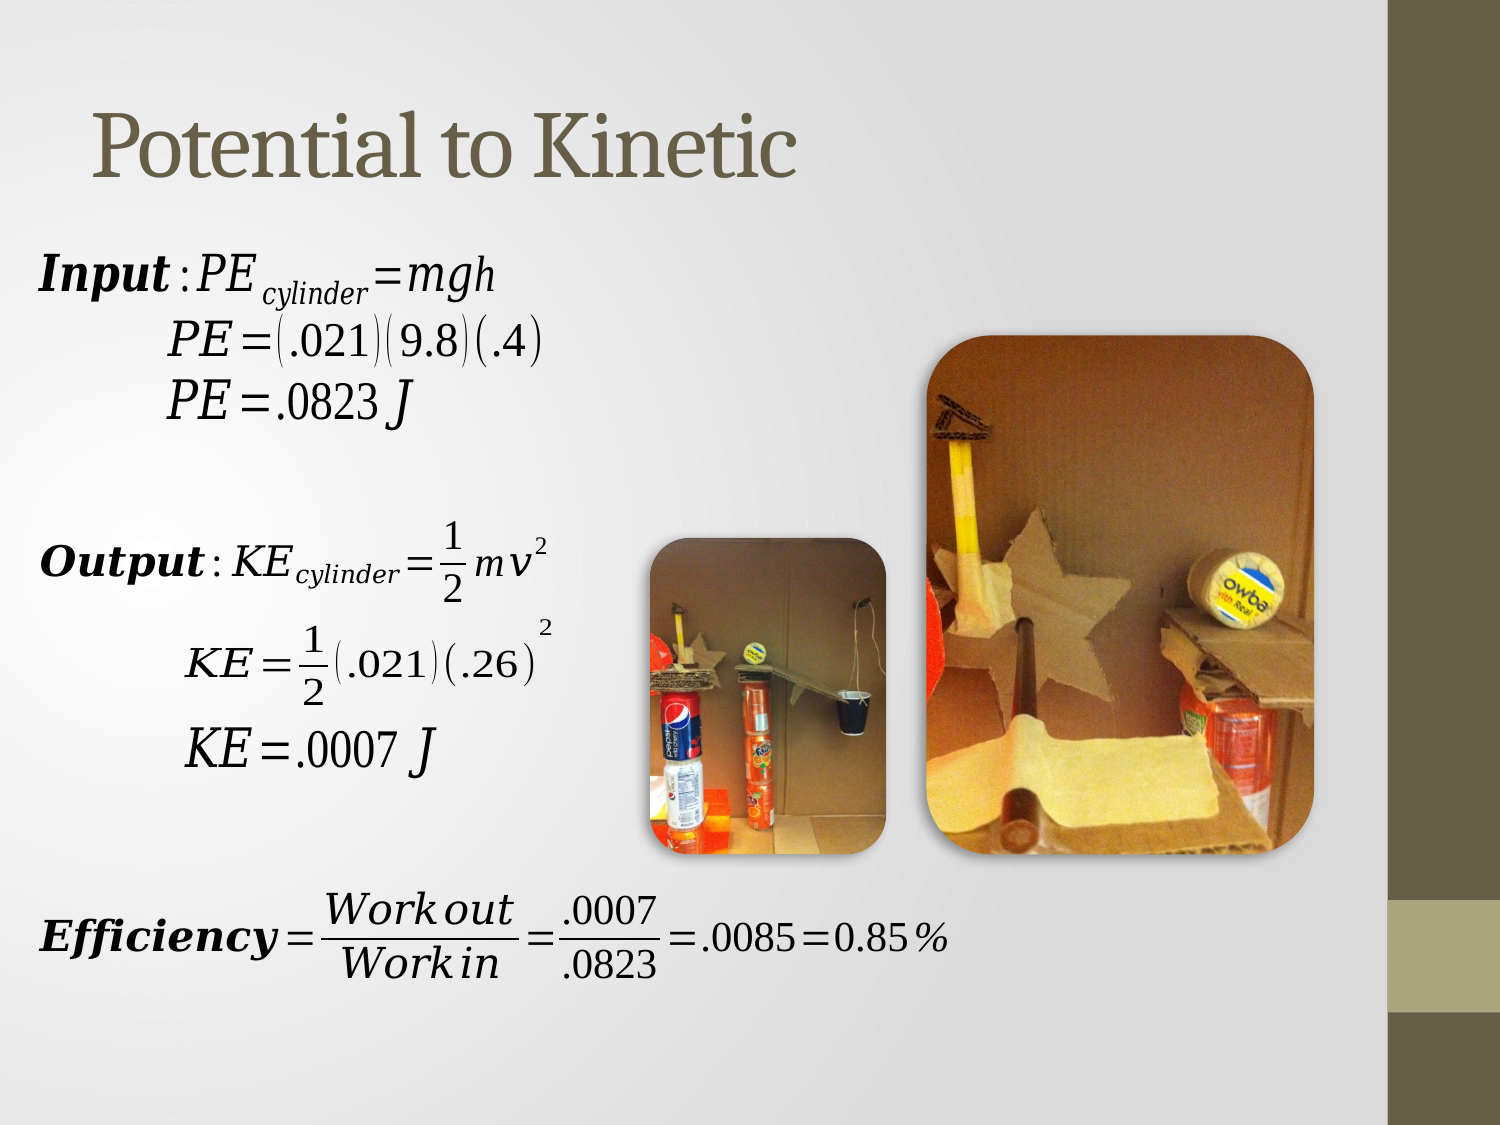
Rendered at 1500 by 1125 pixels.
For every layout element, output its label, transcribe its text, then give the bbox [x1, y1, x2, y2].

title Potential to Kinetic [75, 45, 1325, 233]
picture [649, 537, 887, 855]
picture [925, 334, 1315, 855]
